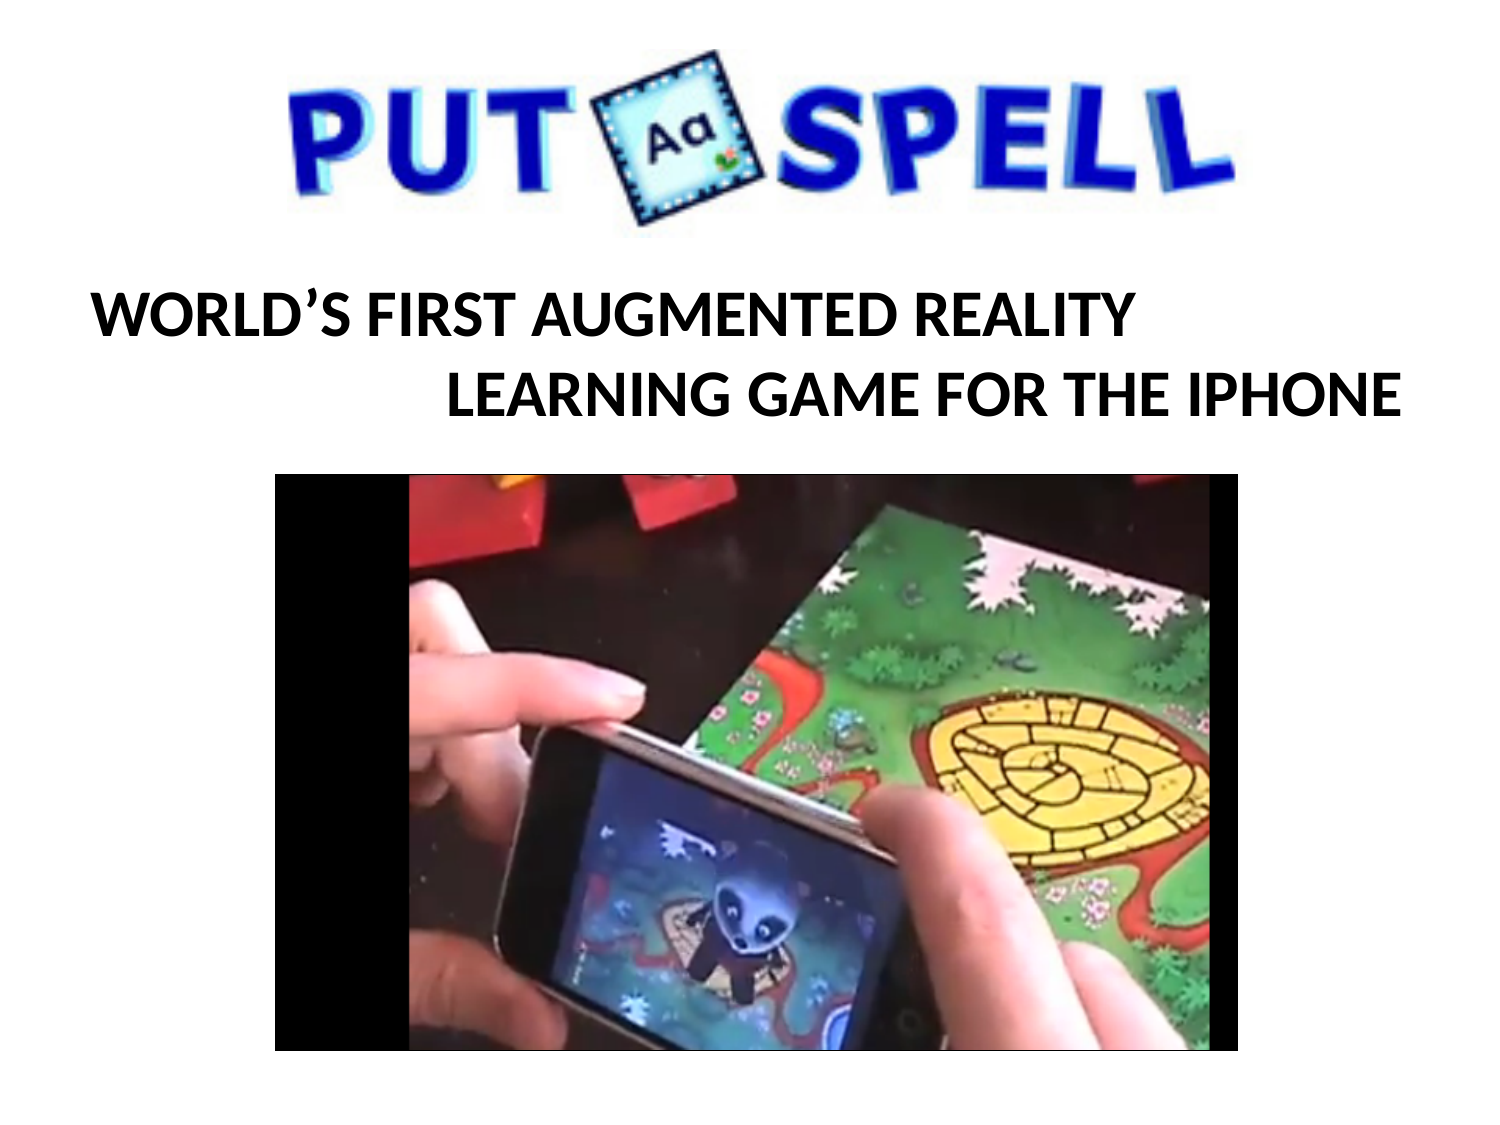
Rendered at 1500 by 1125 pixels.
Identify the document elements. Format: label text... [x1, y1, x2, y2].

picture [287, 49, 1253, 238]
list WORLD’S FIRST AUGMENTED REALITY LEARNING GAME FOR THE IPHONE [75, 262, 1425, 438]
picture [276, 475, 1237, 1050]
